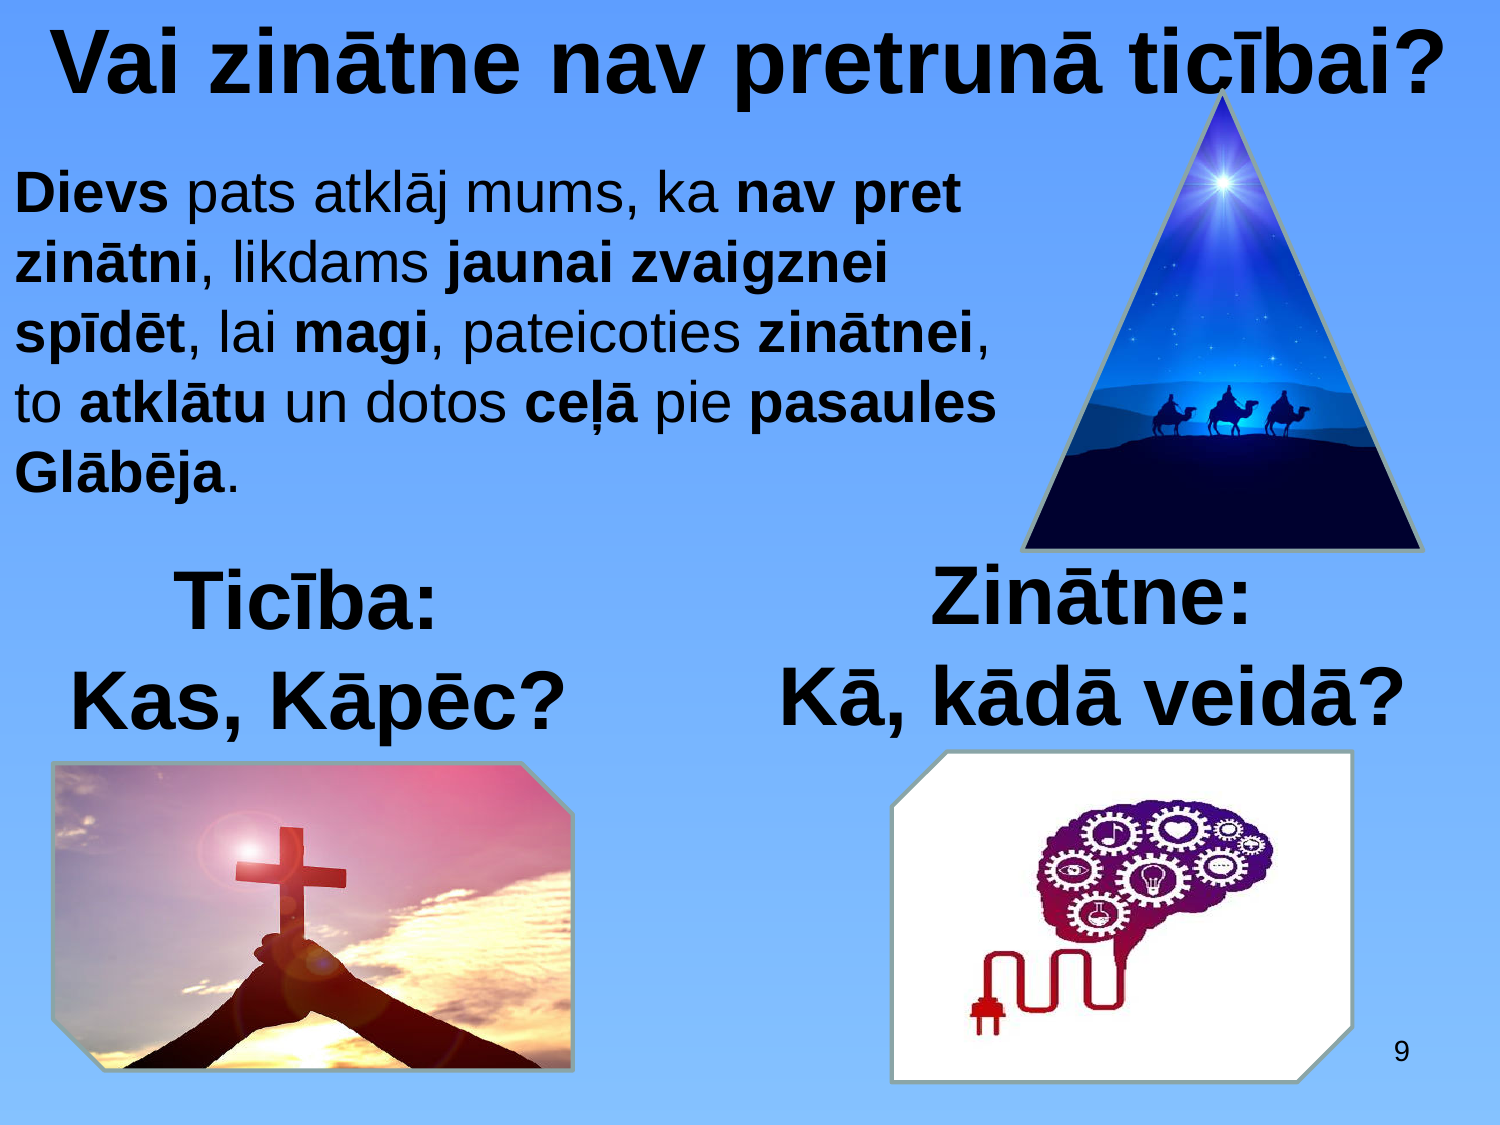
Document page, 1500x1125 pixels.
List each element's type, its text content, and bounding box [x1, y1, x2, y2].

slide_number 9 [1074, 1024, 1426, 1103]
text_box [50, 761, 575, 1073]
title Vai zinātne nav pretrunā ticībai? [0, 0, 1500, 114]
text_box Ticība: Kas, Kāpēc? [5, 538, 632, 754]
text_box Zinātne: Kā, kādā veidā? [761, 534, 1424, 749]
text_box [889, 749, 1355, 1085]
text_box Dievs pats atklāj mums, ka nav pret zinātni, likdams jaunai zvaigznei spīdēt, lai magi, pateicoties zinātnei, to atklātu un dotos ceļā pie pasaules Glābēja. [0, 146, 1034, 512]
text_box [1019, 87, 1426, 553]
